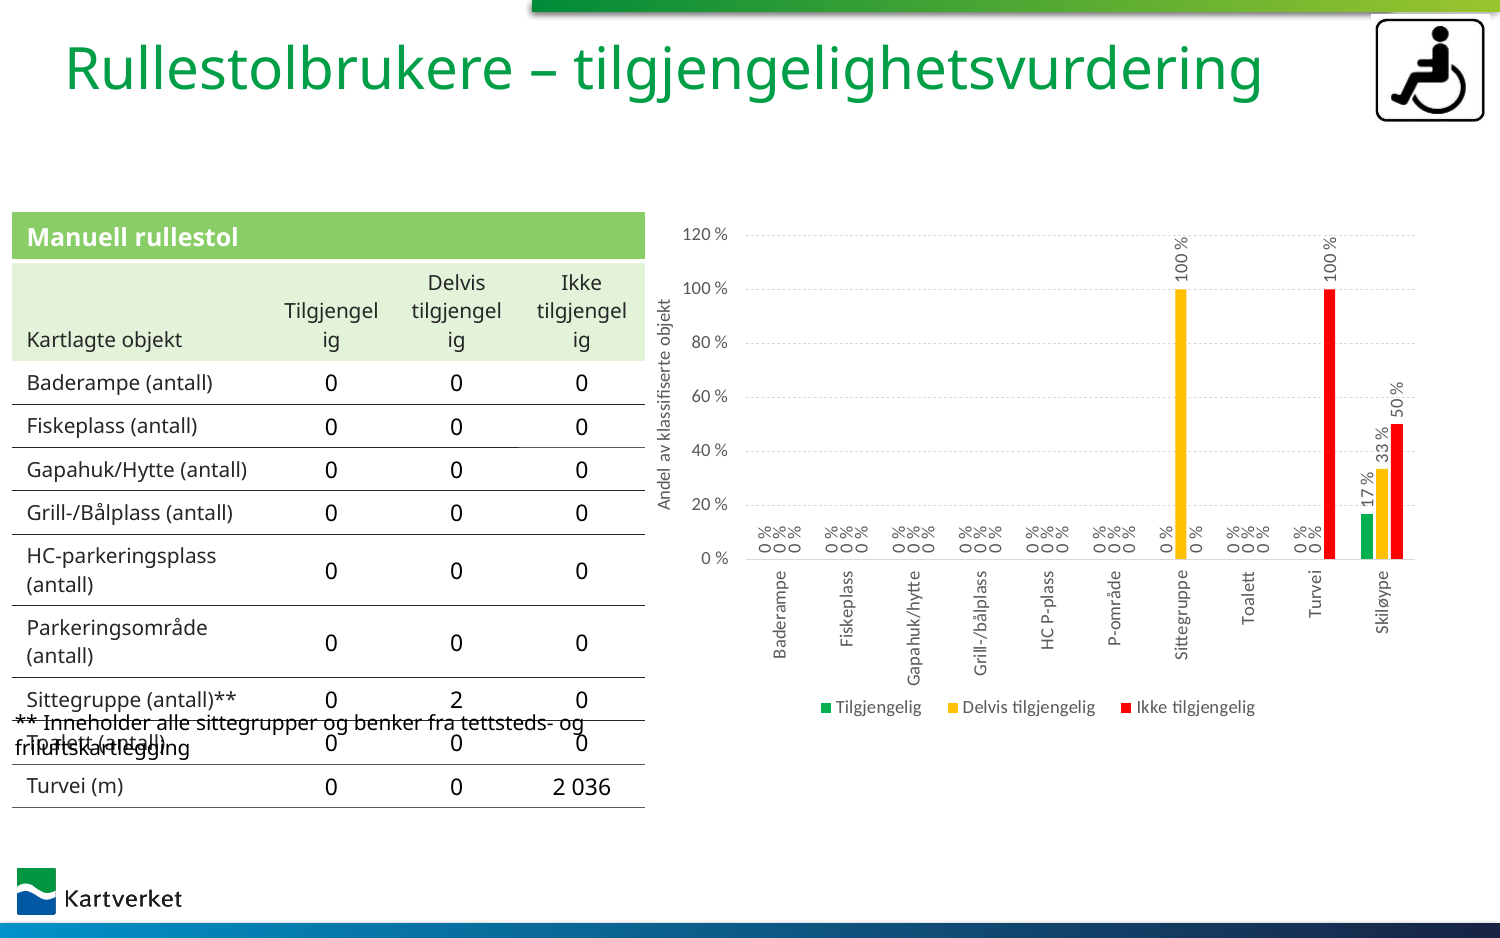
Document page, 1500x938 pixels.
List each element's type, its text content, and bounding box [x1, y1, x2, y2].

table_cell 0 [519, 361, 638, 404]
table_cell 2 [394, 678, 519, 702]
table_cell 0 [394, 405, 519, 447]
picture [643, 218, 1426, 728]
table_cell 0 [269, 448, 394, 490]
table_cell 0 [269, 361, 394, 404]
table_cell 0 [269, 678, 394, 702]
table_header Manuell rullestol [12, 212, 645, 259]
text_box Rullestolbrukere – tilgjengelighetsvurdering [49, 12, 1372, 109]
table_cell 0 [394, 535, 519, 605]
table_cell 0 [394, 448, 519, 490]
table_cell 0 [269, 535, 394, 605]
table_cell 0 [269, 768, 394, 807]
table_cell Grill-/Bålplass (antall) [12, 491, 269, 534]
text_box ** Inneholder alle sittegrupper og benker fra tettsteds- og friluftskartlegging [0, 702, 745, 768]
table_cell 0 [394, 491, 519, 534]
table_cell Gapahuk/Hytte (antall) [12, 448, 269, 490]
table_cell Sittegruppe (antall)** [12, 678, 269, 702]
table_cell 0 [269, 606, 394, 677]
table_cell Tilgjengelig [269, 263, 394, 361]
table_cell 0 [269, 405, 394, 447]
table_cell 0 [519, 535, 638, 605]
table_cell Delvis tilgjengelig [394, 263, 519, 361]
table_cell Turvei (m) [12, 768, 269, 807]
table_cell HC-parkeringsplass (antall) [12, 535, 269, 605]
table_cell 0 [519, 606, 638, 677]
table_cell Fiskeplass (antall) [12, 405, 269, 447]
table_cell Parkeringsområde (antall) [12, 606, 269, 677]
table_cell 0 [394, 768, 519, 807]
table_cell Baderampe (antall) [12, 361, 269, 404]
table_cell 2 036 [519, 768, 645, 807]
table_cell 0 [519, 491, 638, 534]
table_cell 0 [519, 405, 638, 447]
table_cell 0 [394, 361, 519, 404]
table_cell 0 [519, 448, 638, 490]
table_cell Ikke tilgjengelig [519, 263, 638, 361]
table_cell 0 [269, 491, 394, 534]
table_cell 0 [394, 606, 519, 677]
table_cell Kartlagte objekt [12, 263, 269, 361]
picture [1371, 13, 1491, 127]
table_cell 0 [519, 678, 638, 702]
